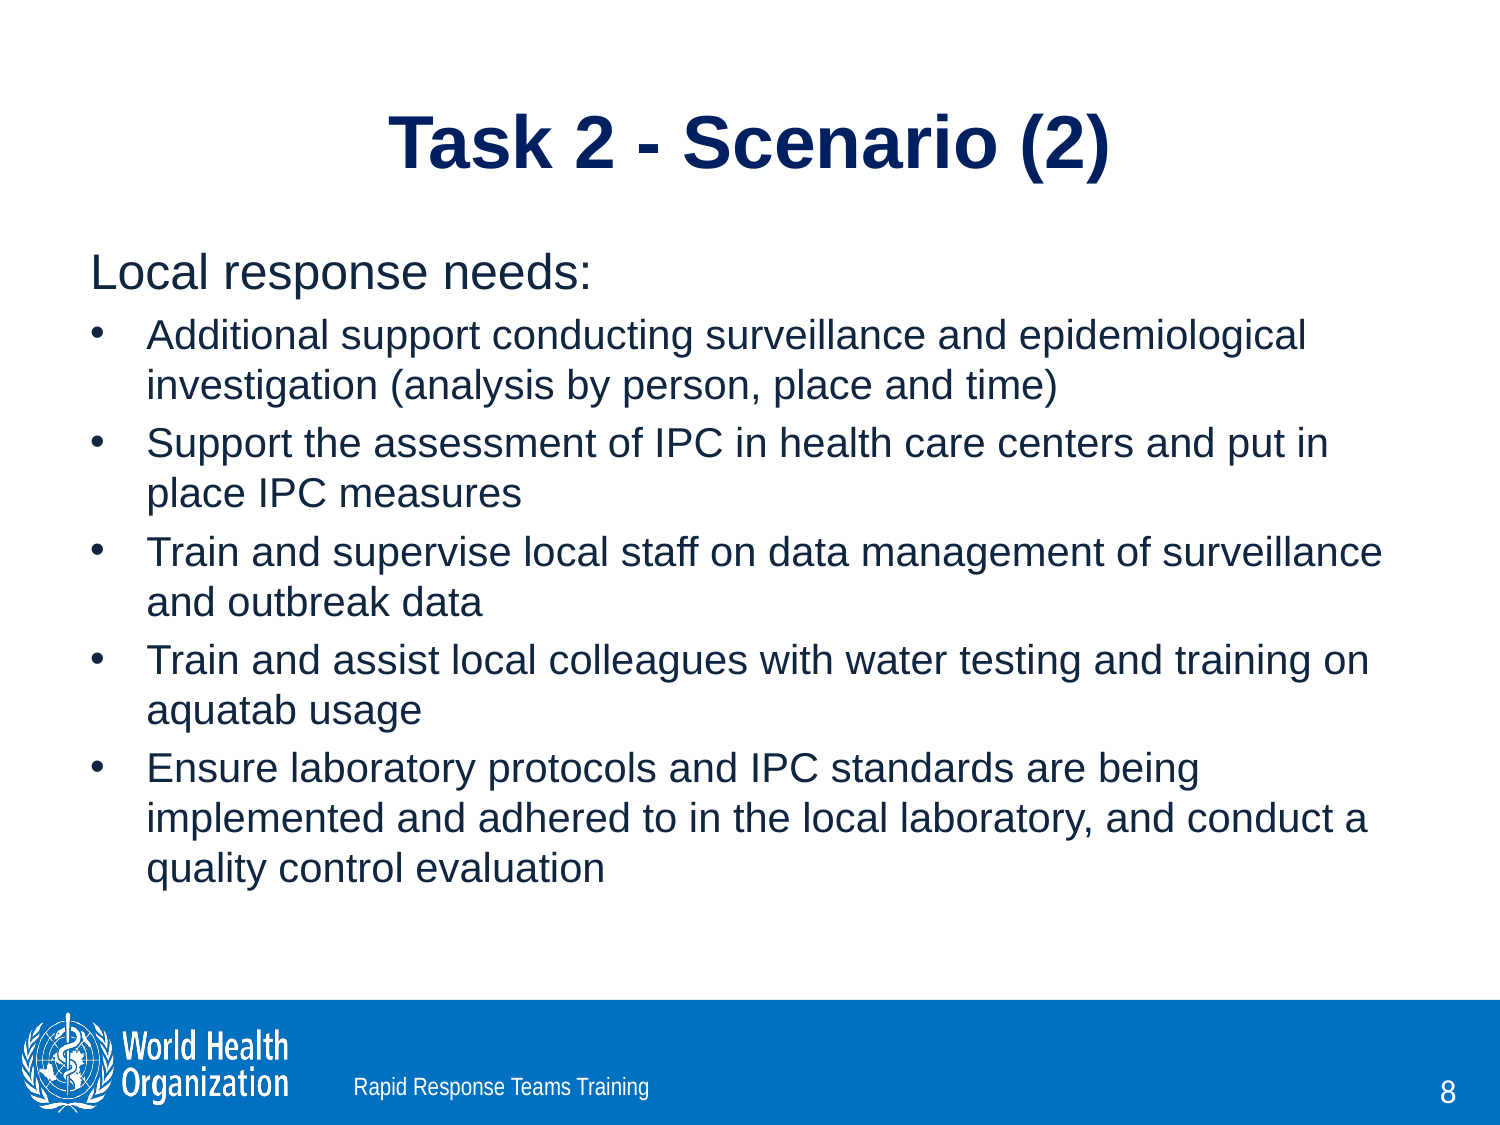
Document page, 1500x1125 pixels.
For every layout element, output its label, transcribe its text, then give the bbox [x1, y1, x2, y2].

picture [21, 1012, 288, 1113]
list Local response needs: Additional support conducting surveillance and epidemiological investigation (analysis by person, place and time) Support the assessment of IPC in health care centers and put in place IPC measures Train and supervise local staff on data management of surveillance and outbreak data Train and assist local colleagues with water testing and training on aquatab usage Ensure laboratory protocols and IPC standards are being implemented and adhered to in the local laboratory, and conduct a quality control evaluation [75, 231, 1425, 975]
title Task 2 - Scenario (2) [75, 45, 1425, 231]
